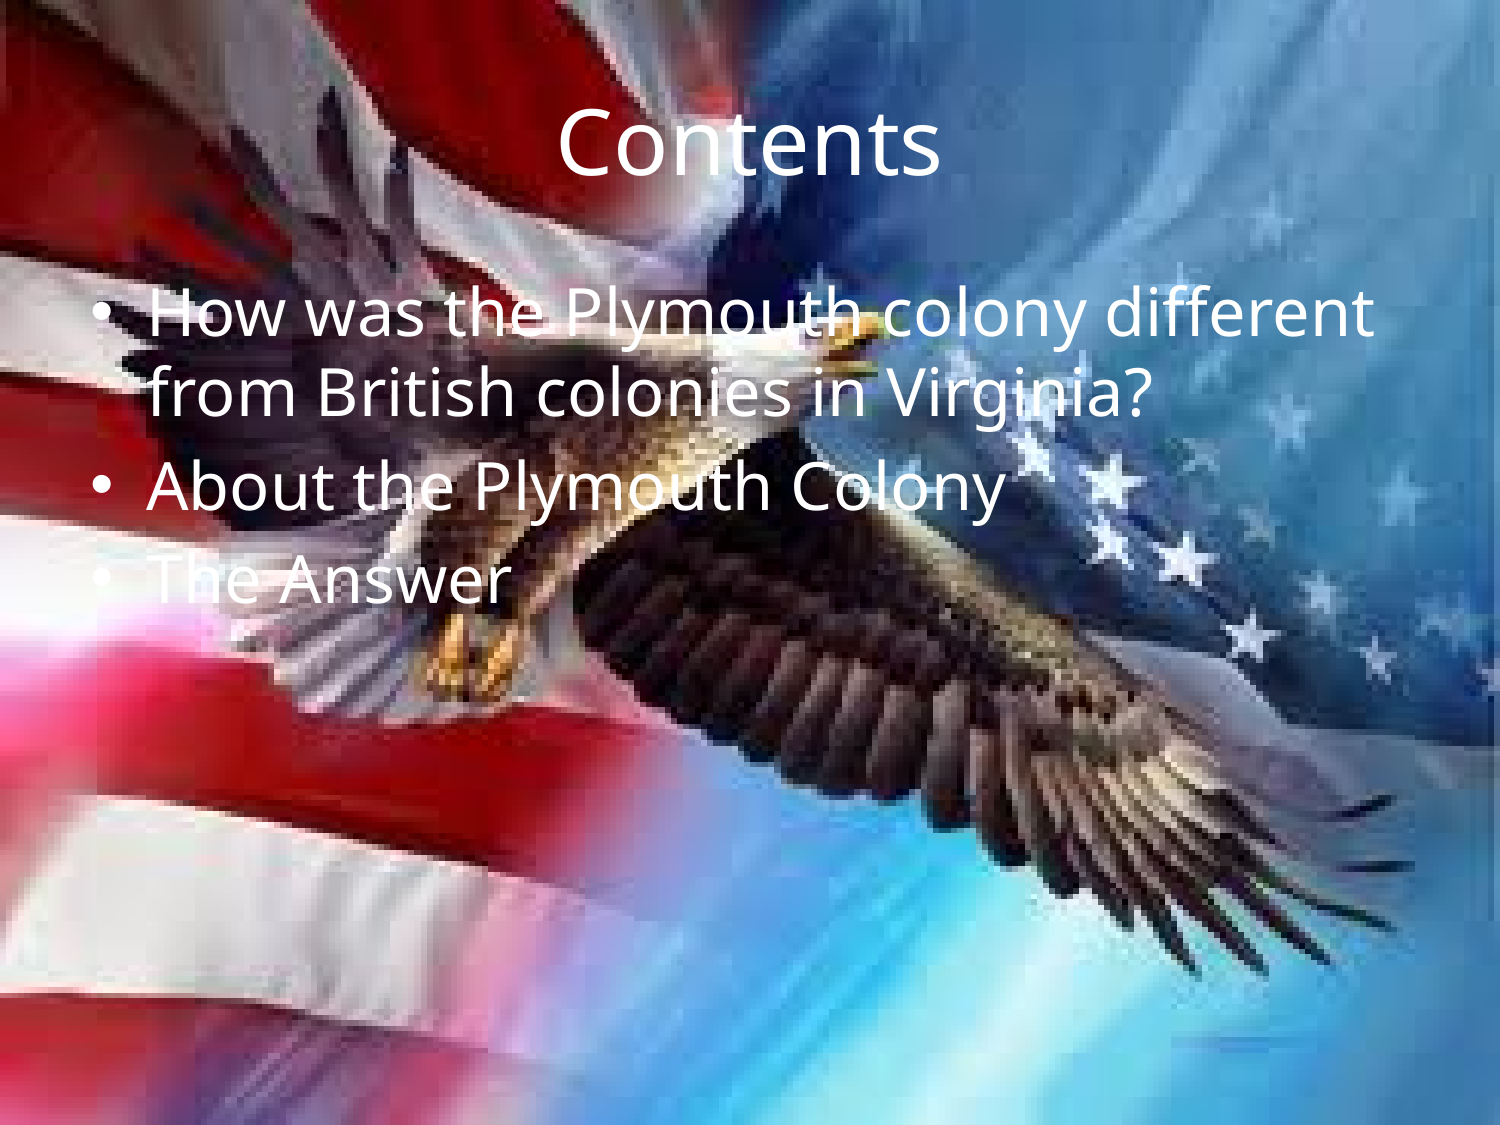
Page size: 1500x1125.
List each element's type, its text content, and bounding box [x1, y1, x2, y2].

picture [0, 0, 1500, 1125]
list How was the Plymouth colony different from British colonies in Virginia? About the Plymouth Colony The Answer [75, 262, 1425, 1005]
title Contents [75, 45, 1425, 233]
